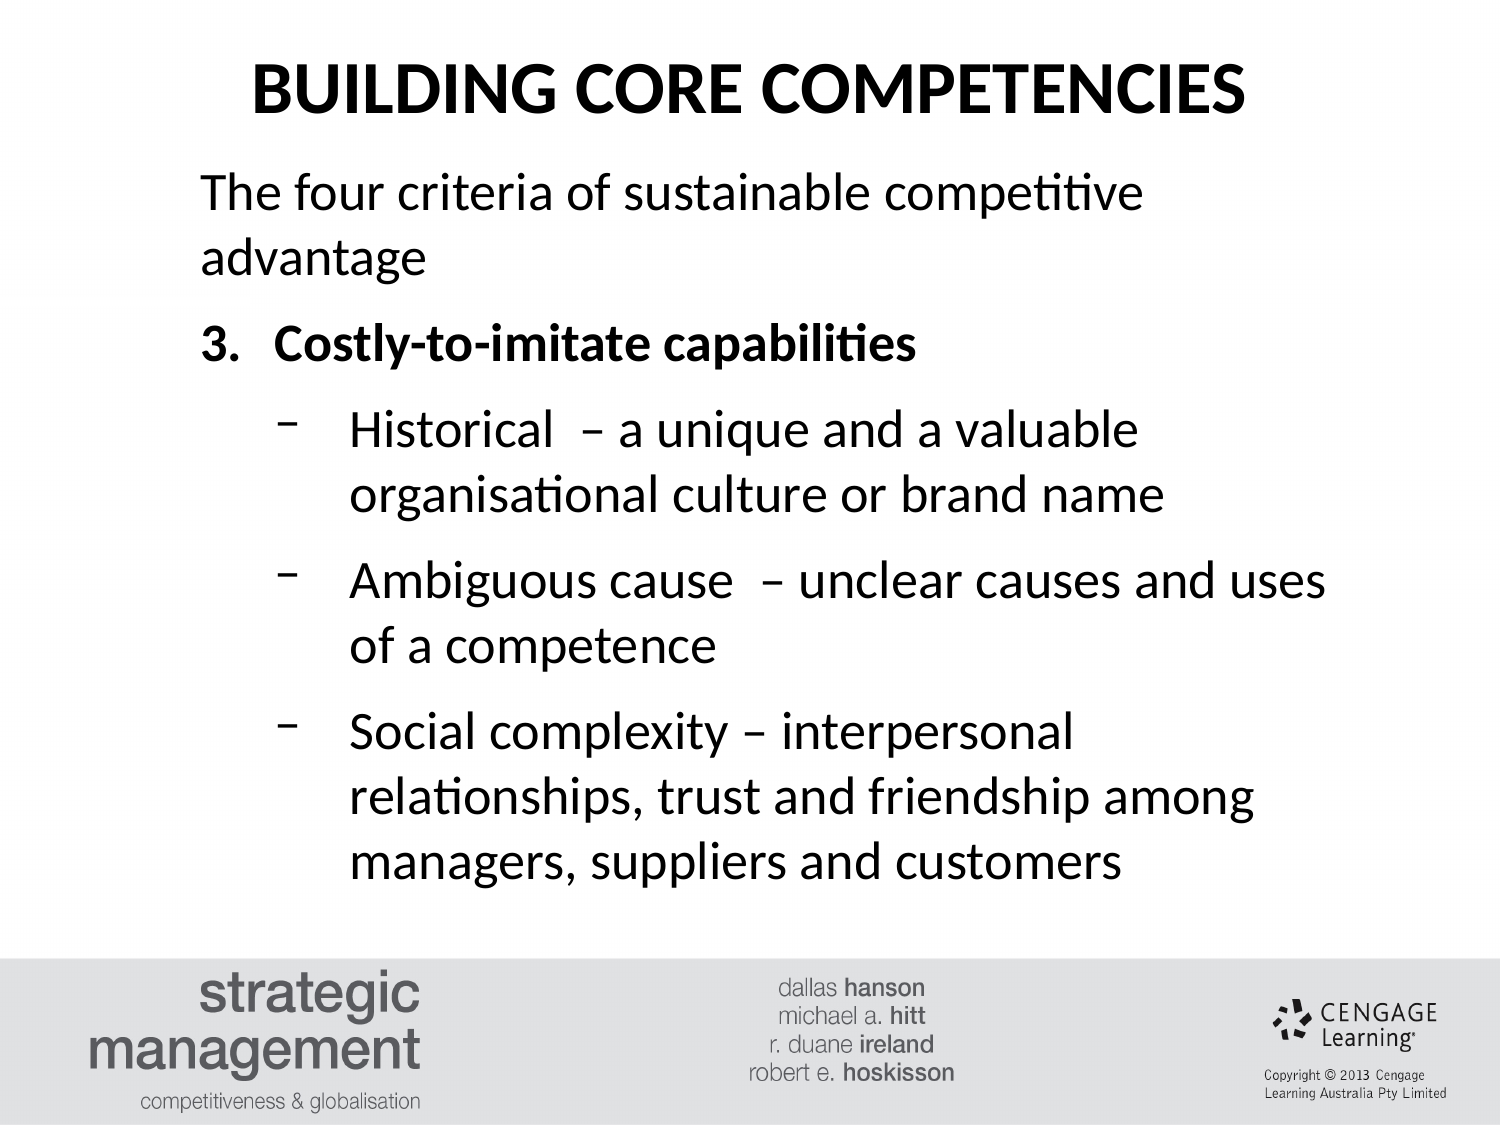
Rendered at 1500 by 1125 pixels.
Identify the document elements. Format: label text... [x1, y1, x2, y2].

text_box BUILDING CORE COMPETENCIES [168, 31, 1332, 136]
text_box The four criteria of sustainable competitive advantage Costly-to-imitate capabilities Historical – a unique and a valuable organisational culture or brand name Ambiguous cause – unclear causes and uses of a competence Social complexity – interpersonal relationships, trust and friendship among managers, suppliers and customers [185, 148, 1388, 965]
picture [0, 0, 1500, 1125]
